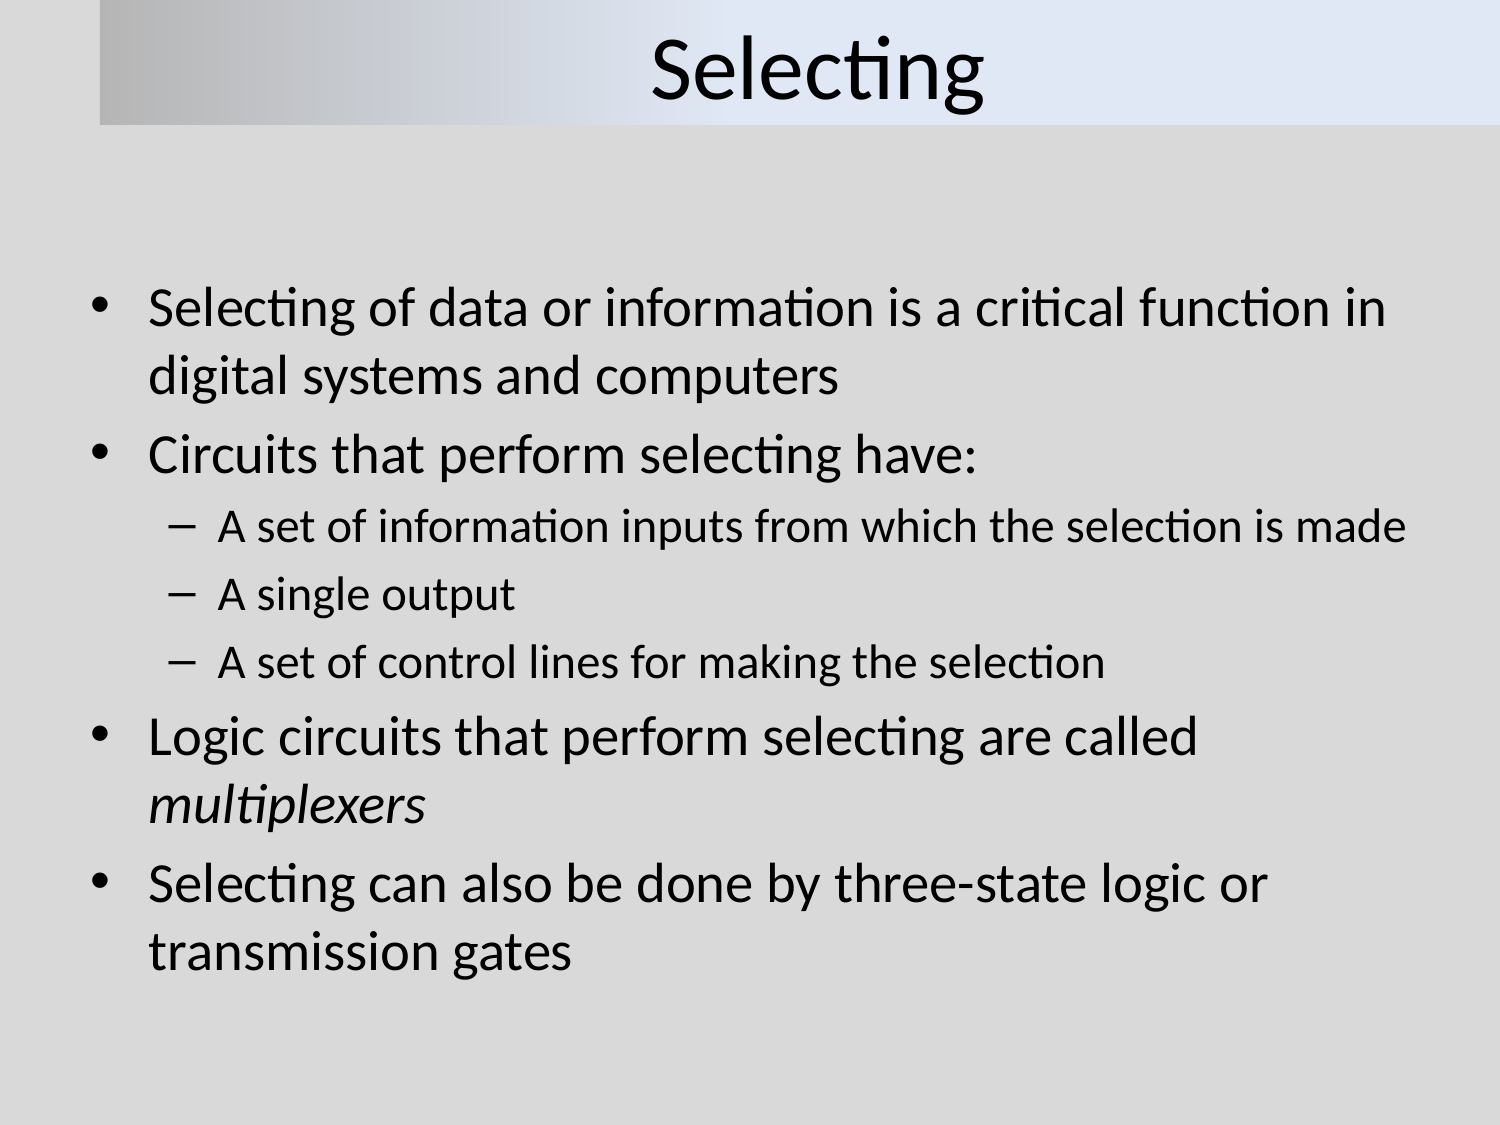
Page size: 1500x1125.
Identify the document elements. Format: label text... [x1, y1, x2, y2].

title Selecting [135, 0, 1500, 125]
list Selecting of data or information is a critical function in digital systems and computers Circuits that perform selecting have: A set of information inputs from which the selection is made A single output A set of control lines for making the selection Logic circuits that perform selecting are called multiplexers Selecting can also be done by three-state logic or transmission gates [75, 262, 1425, 1005]
